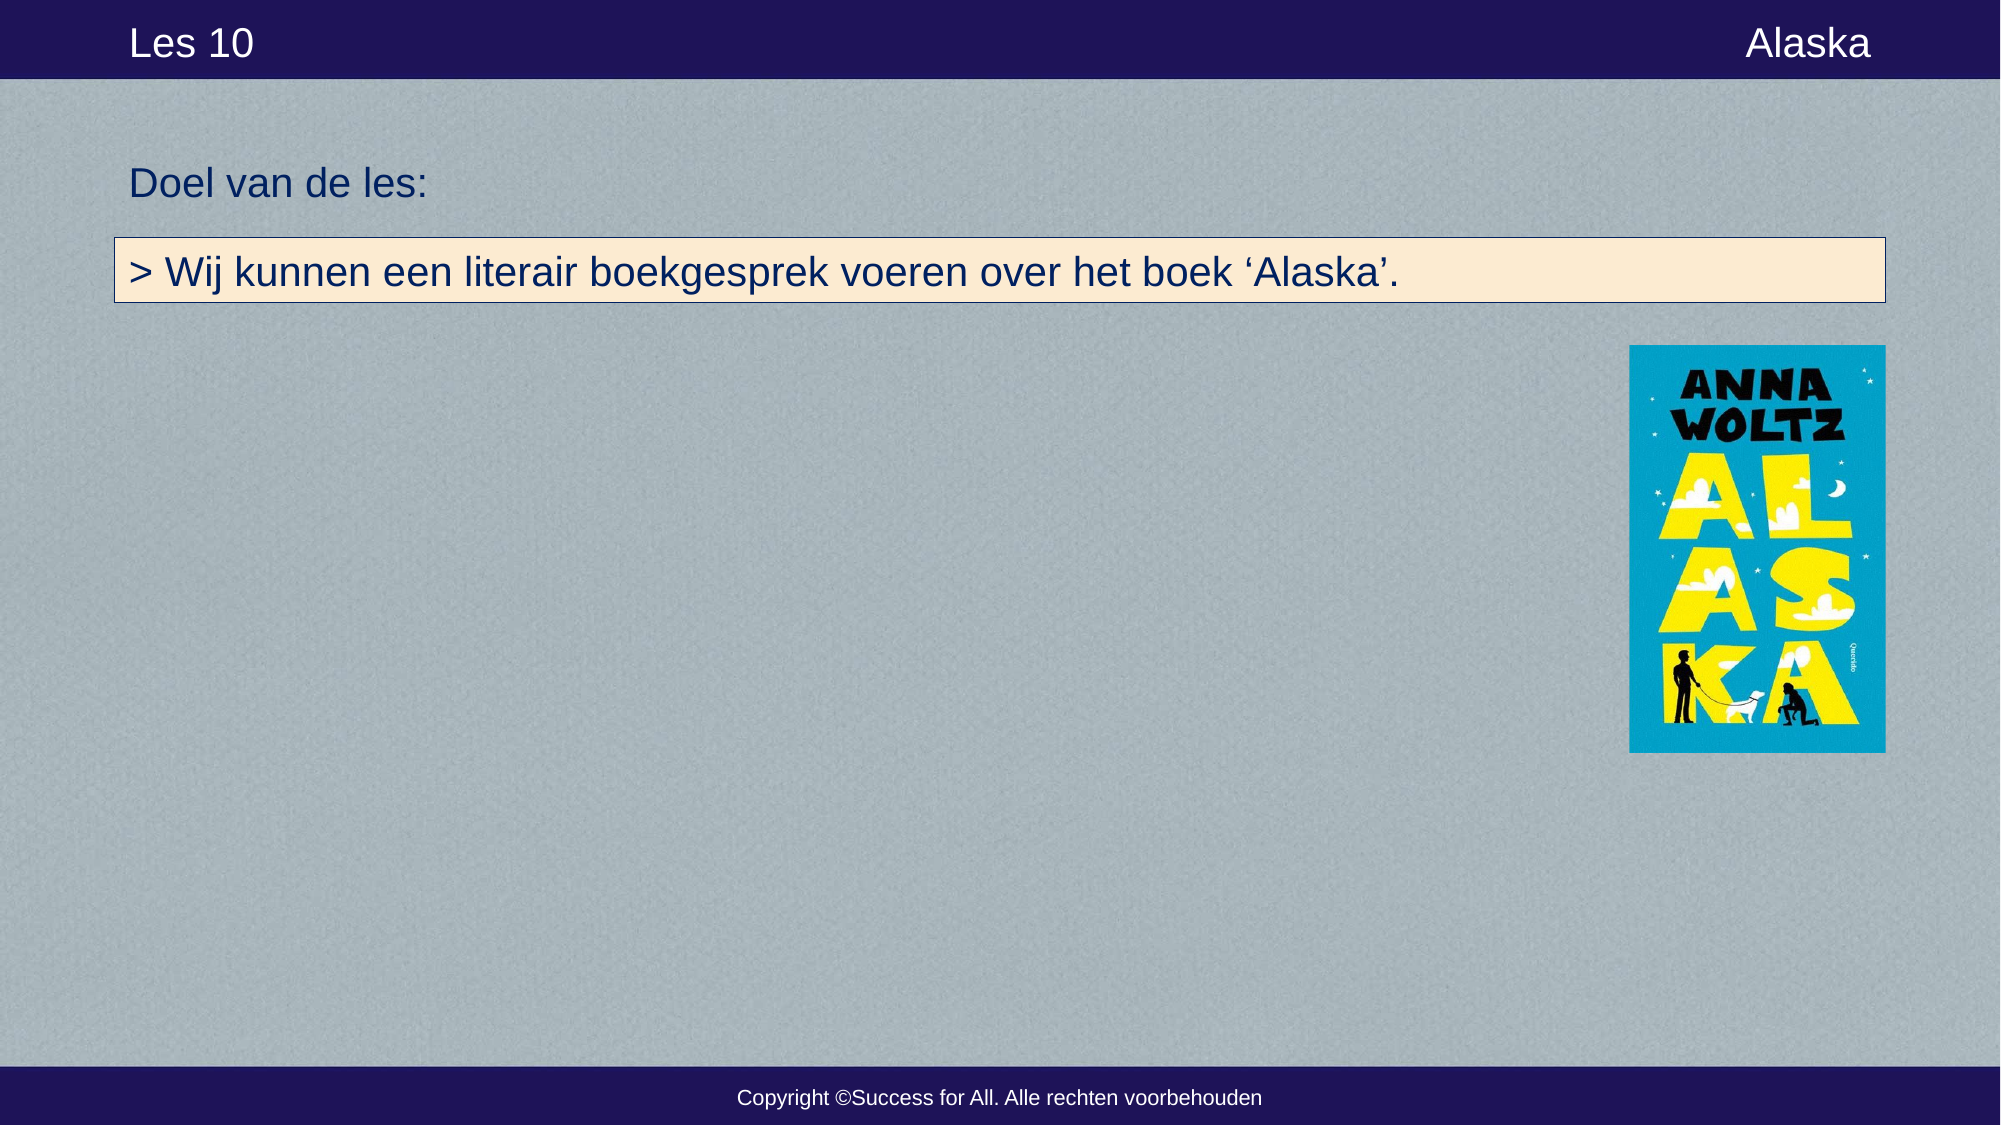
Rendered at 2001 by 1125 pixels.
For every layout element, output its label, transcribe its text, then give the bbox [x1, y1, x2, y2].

picture [0, 0, 2001, 1125]
text_box Alaska [999, 8, 1886, 73]
text_box Doel van de les: [113, 148, 1635, 214]
text_box Copyright ©Success for All. Alle rechten voorbehouden [0, 1076, 2000, 1125]
text_box > Wij kunnen een literair boekgesprek voeren over het boek ‘Alaska’. [114, 237, 1886, 303]
text_box Les 10 [114, 8, 354, 73]
